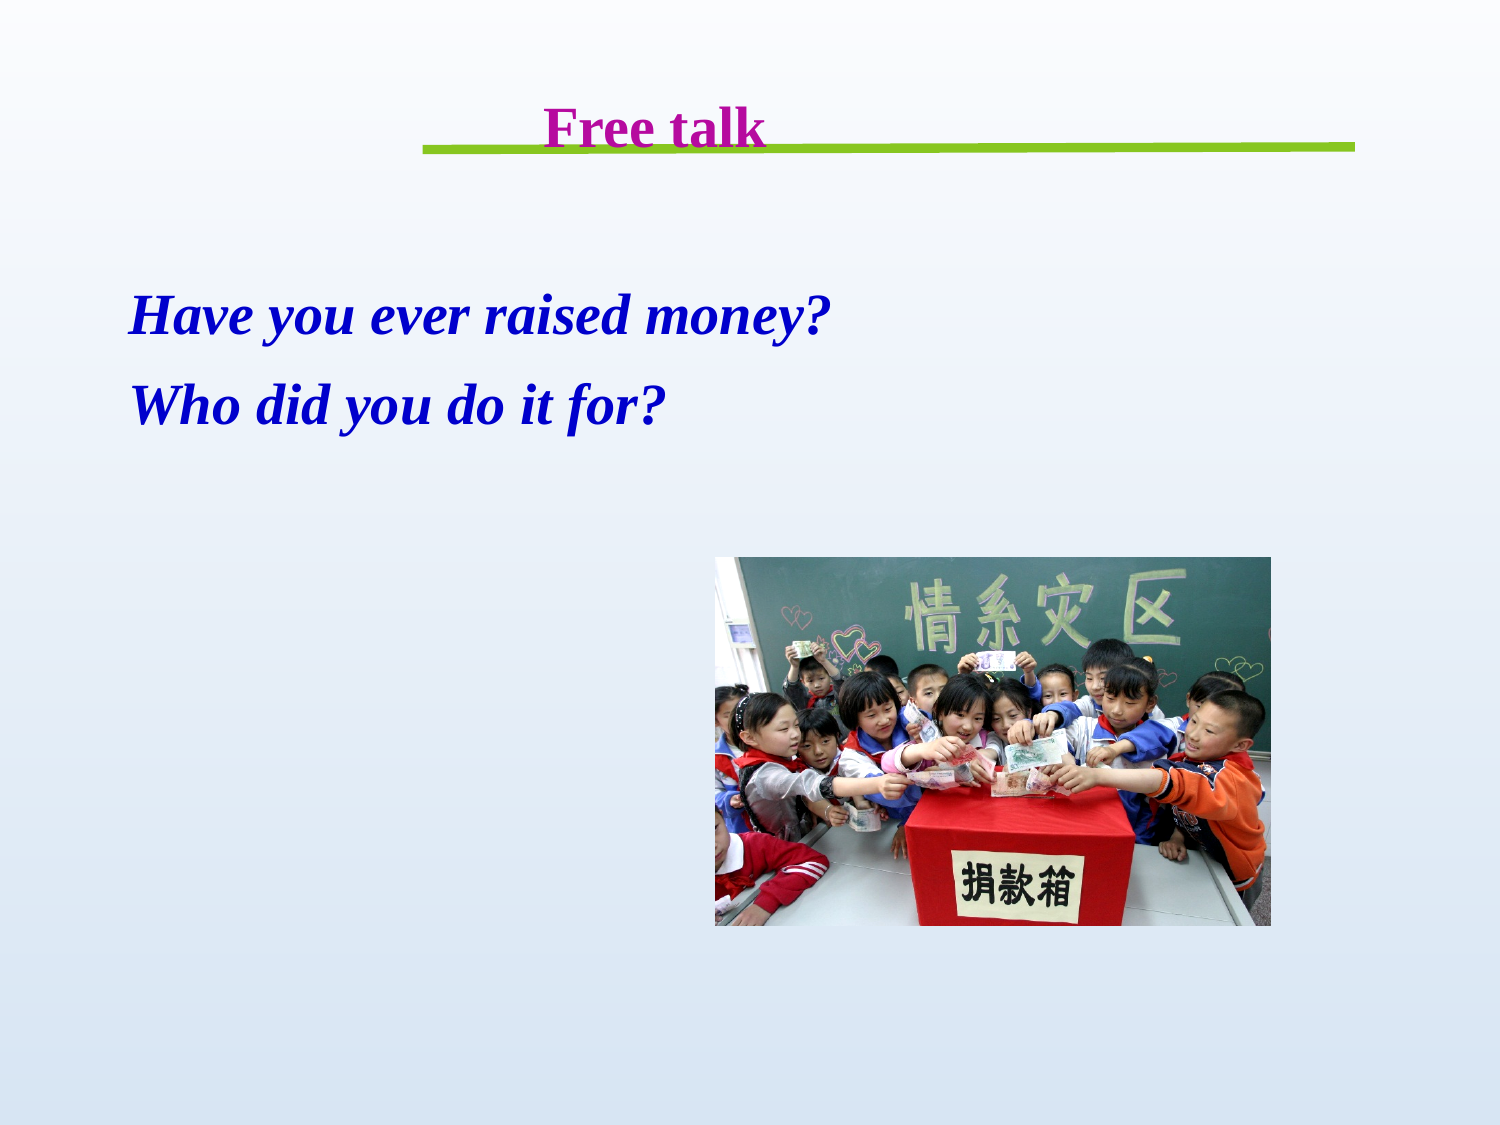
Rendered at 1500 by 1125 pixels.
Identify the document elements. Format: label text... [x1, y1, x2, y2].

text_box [422, 146, 1356, 150]
text_box Free talk [528, 158, 1202, 167]
text_box Have you ever raised money? Who did you do it for? [113, 254, 849, 444]
text_box Free talk [528, 60, 1202, 145]
picture [715, 557, 1271, 927]
